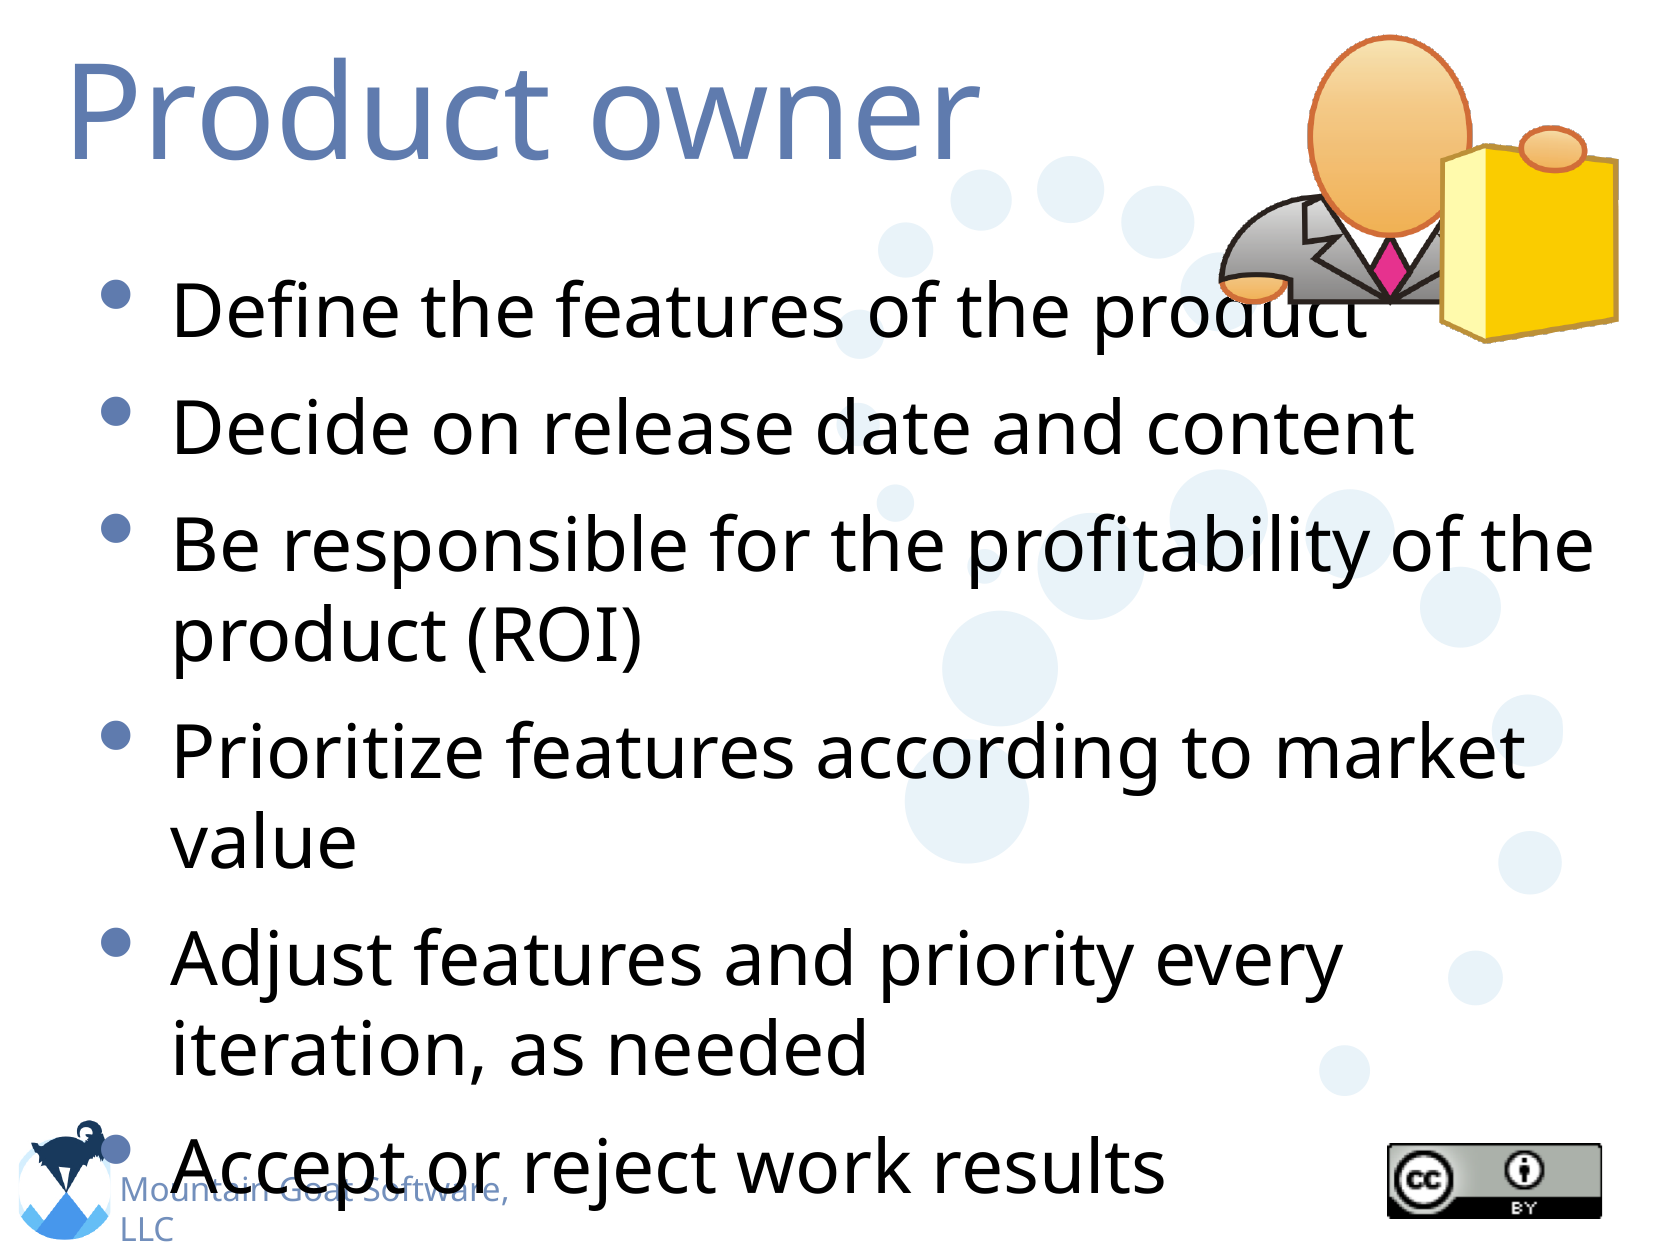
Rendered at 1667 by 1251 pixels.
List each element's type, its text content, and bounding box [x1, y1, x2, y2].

picture [18, 1120, 111, 1240]
list Define the features of the product Decide on release date and content Be responsible for the profitability of the product (ROI) Prioritize features according to market value Adjust features and priority every iteration, as needed Accept or reject work results [55, 261, 1609, 1097]
picture [1218, 34, 1619, 344]
picture [1387, 1143, 1603, 1219]
title Product owner [55, 18, 1609, 195]
